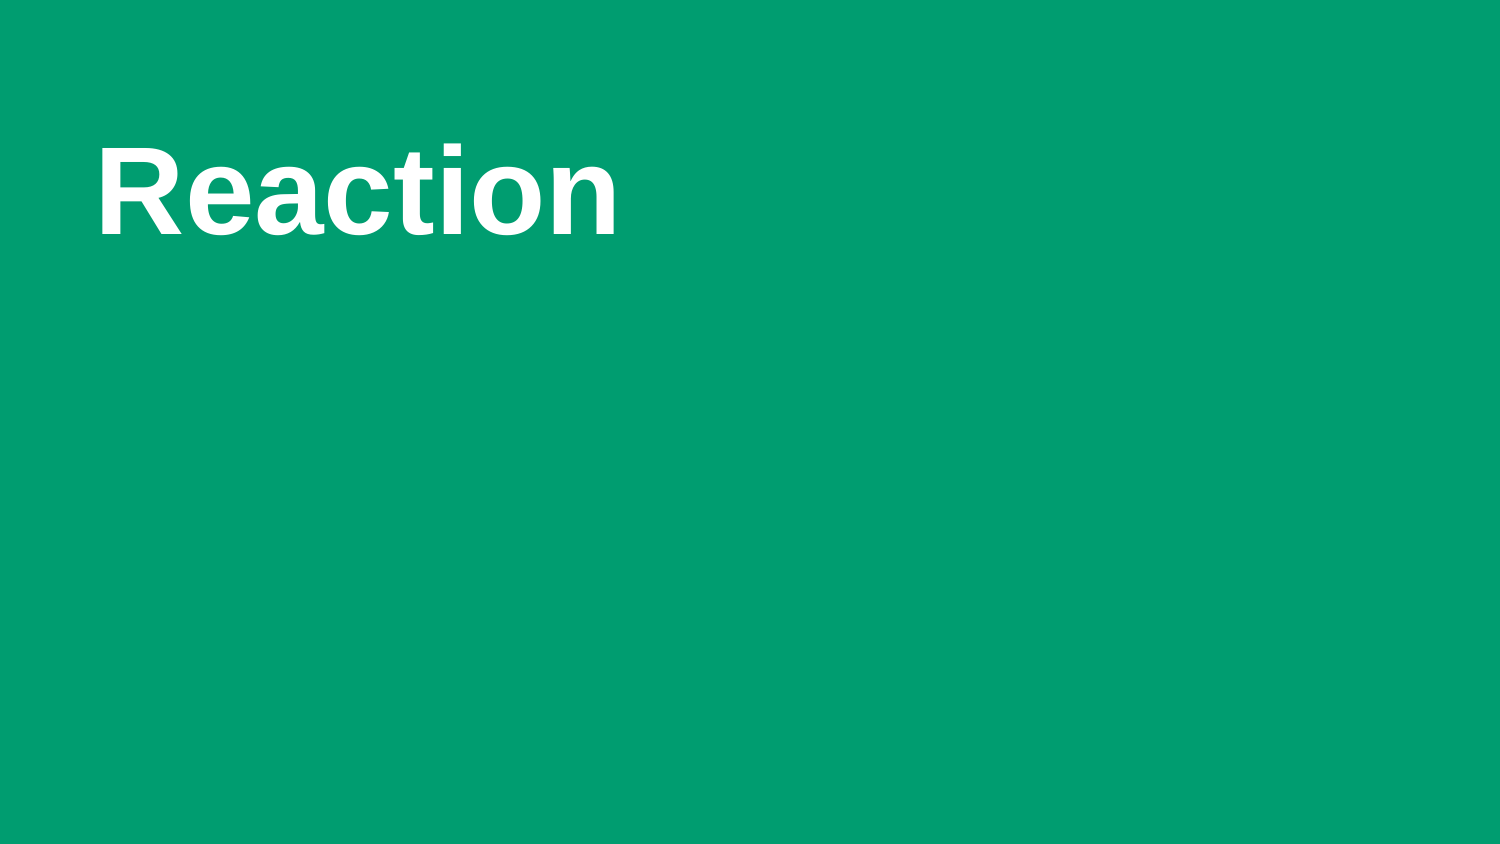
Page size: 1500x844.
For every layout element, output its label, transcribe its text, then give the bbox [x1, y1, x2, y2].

text_box Reaction [80, 102, 1225, 238]
